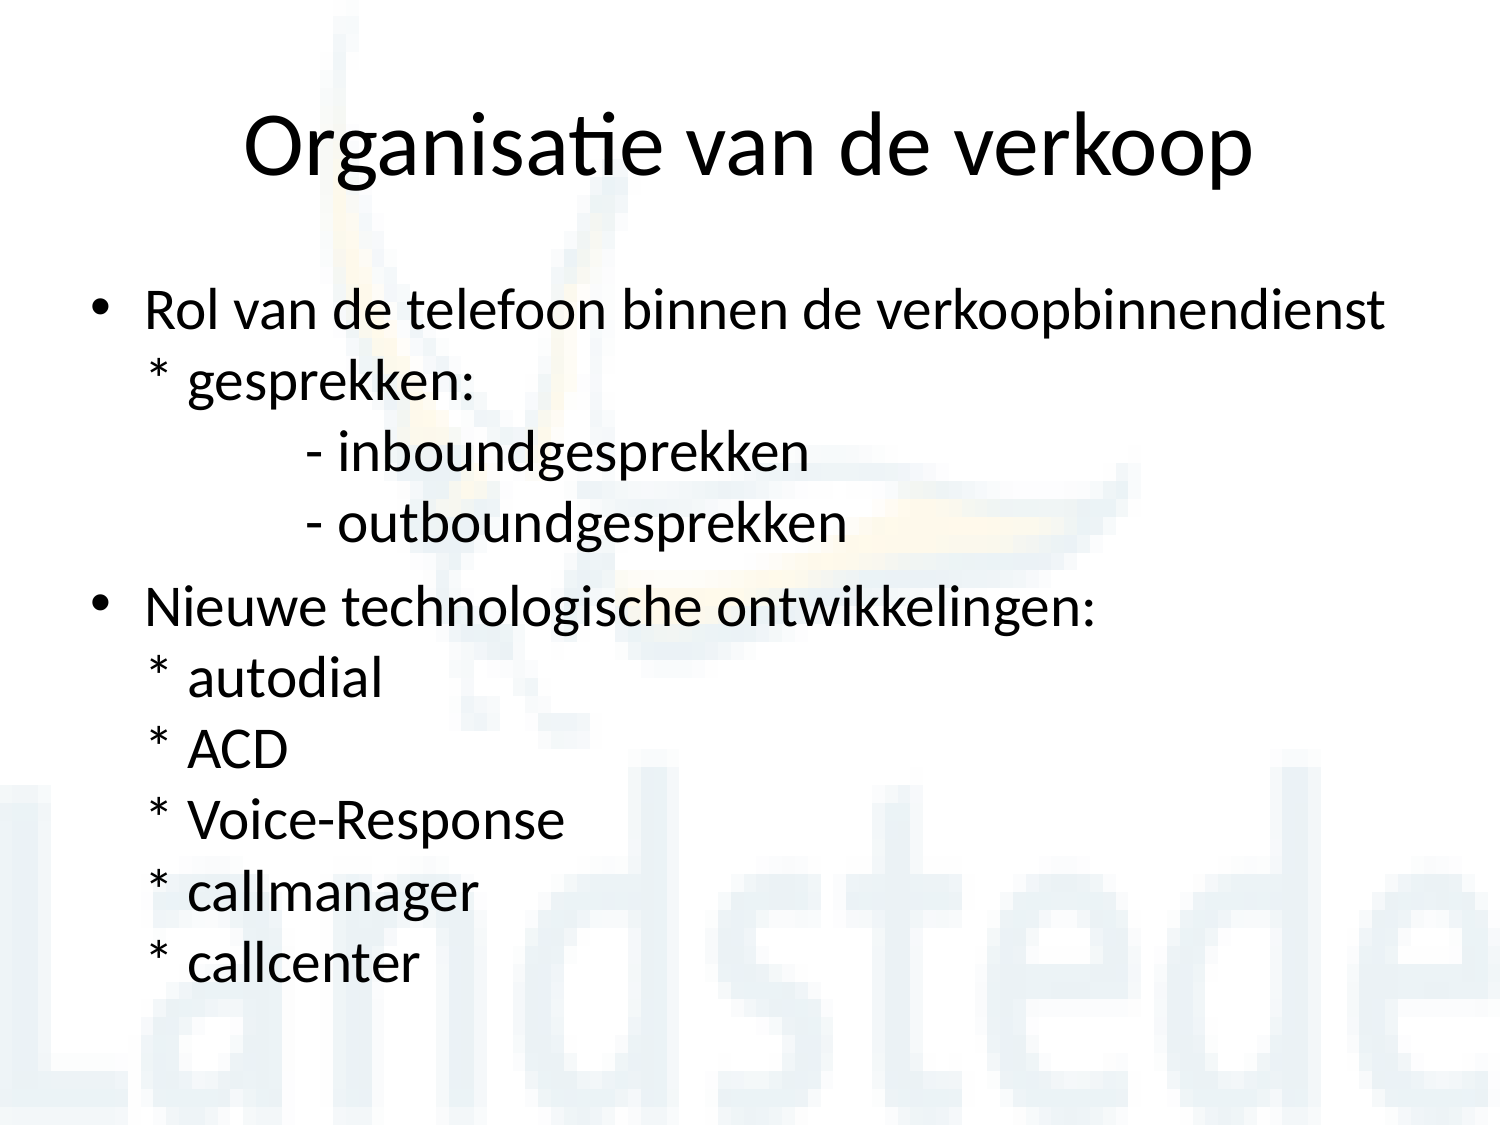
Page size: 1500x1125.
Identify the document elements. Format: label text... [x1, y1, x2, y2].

list Rol van de telefoon binnen de verkoopbinnendienst * gesprekken: - inboundgesprekken - outboundgesprekken Nieuwe technologische ontwikkelingen: * autodial * ACD * Voice-Response * callmanager * callcenter [75, 262, 1425, 1005]
title Organisatie van de verkoop [75, 45, 1425, 233]
